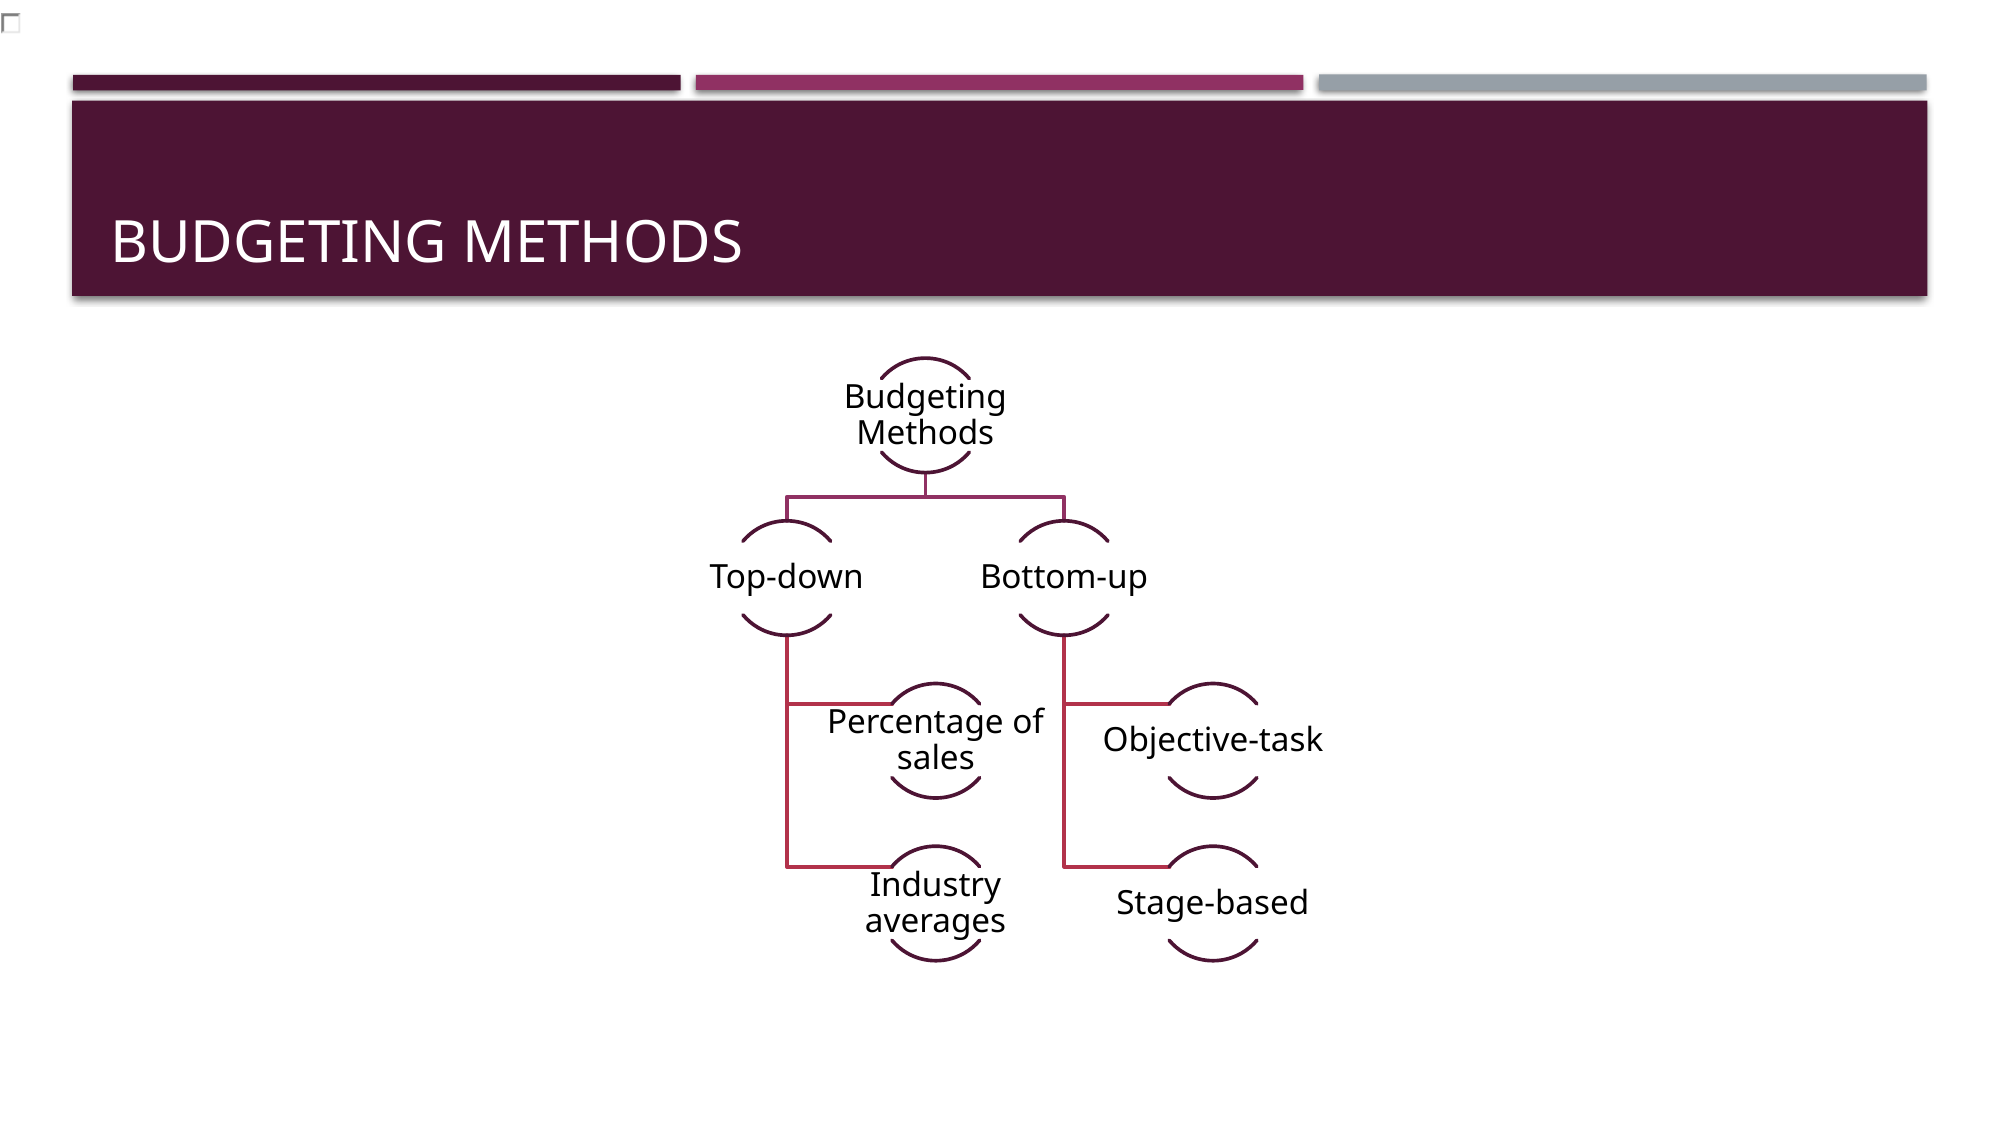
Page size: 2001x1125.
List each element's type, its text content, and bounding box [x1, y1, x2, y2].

title Budgeting methods [95, 115, 1905, 282]
picture [0, 0, 226, 51]
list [94, 357, 1906, 962]
